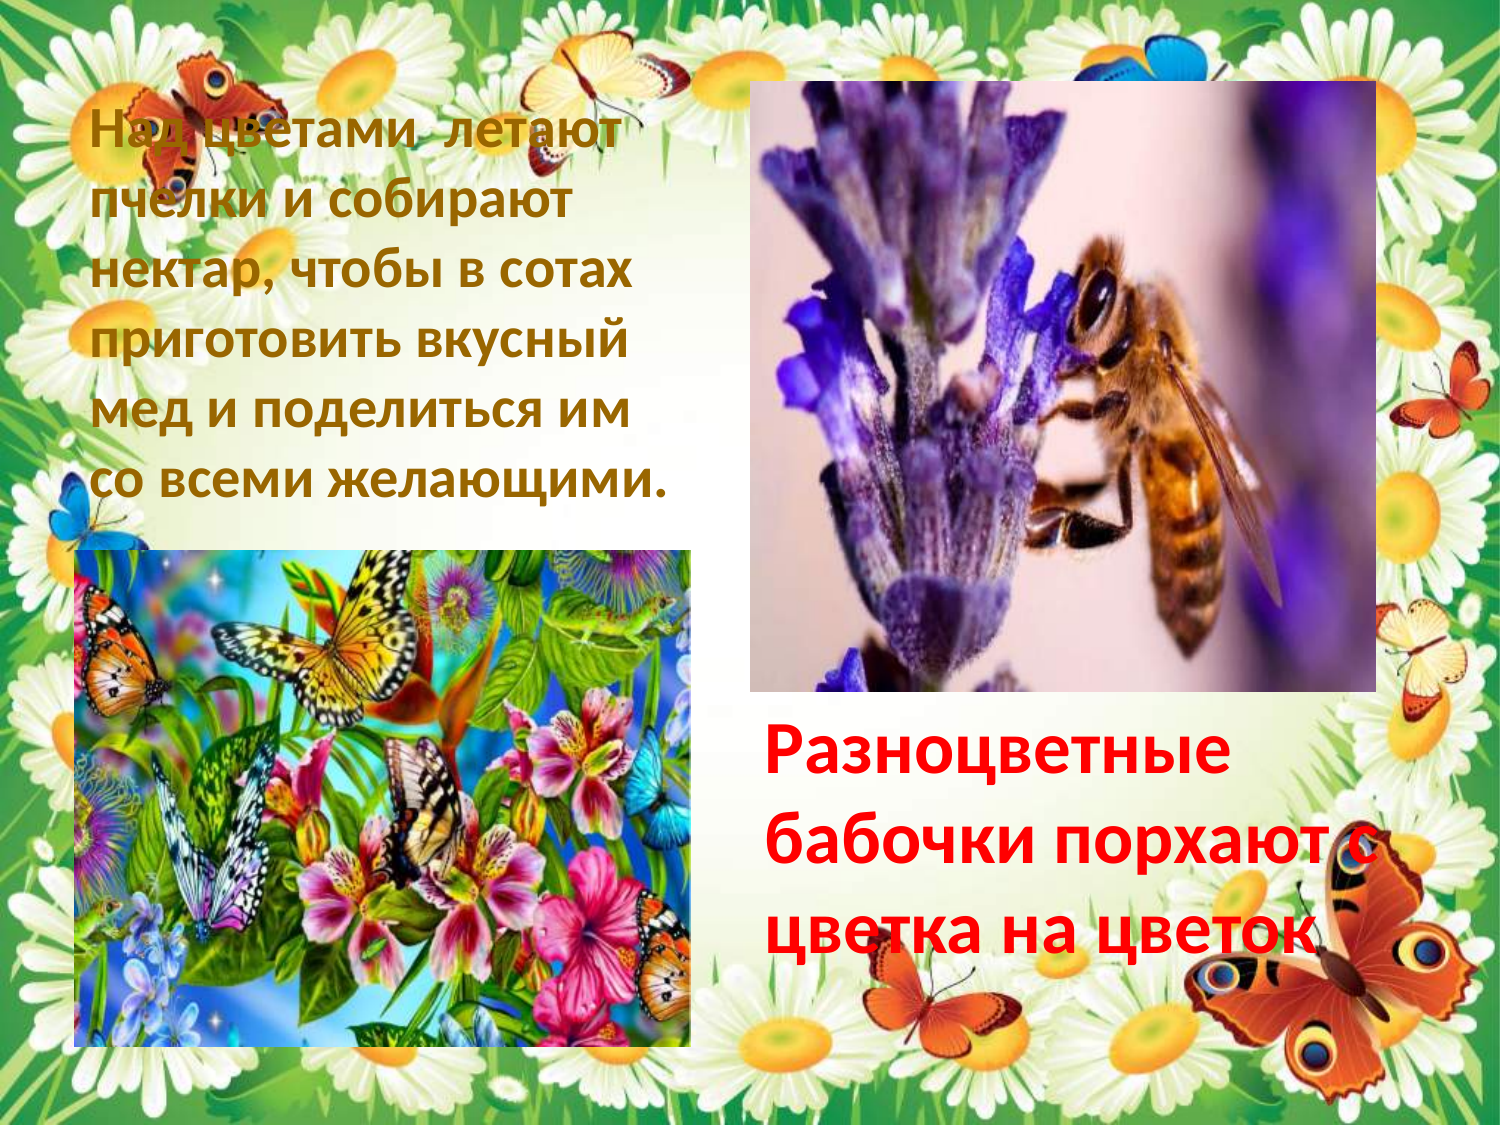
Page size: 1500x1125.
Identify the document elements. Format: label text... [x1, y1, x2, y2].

picture [0, 0, 1500, 1125]
text_box Разноцветные бабочки порхают с цветка на цветок [750, 691, 1407, 977]
text_box Над цветами летают пчелки и собирают нектар, чтобы в сотах приготовить вкусный мед и поделиться им со всеми желающими. [74, 81, 691, 517]
